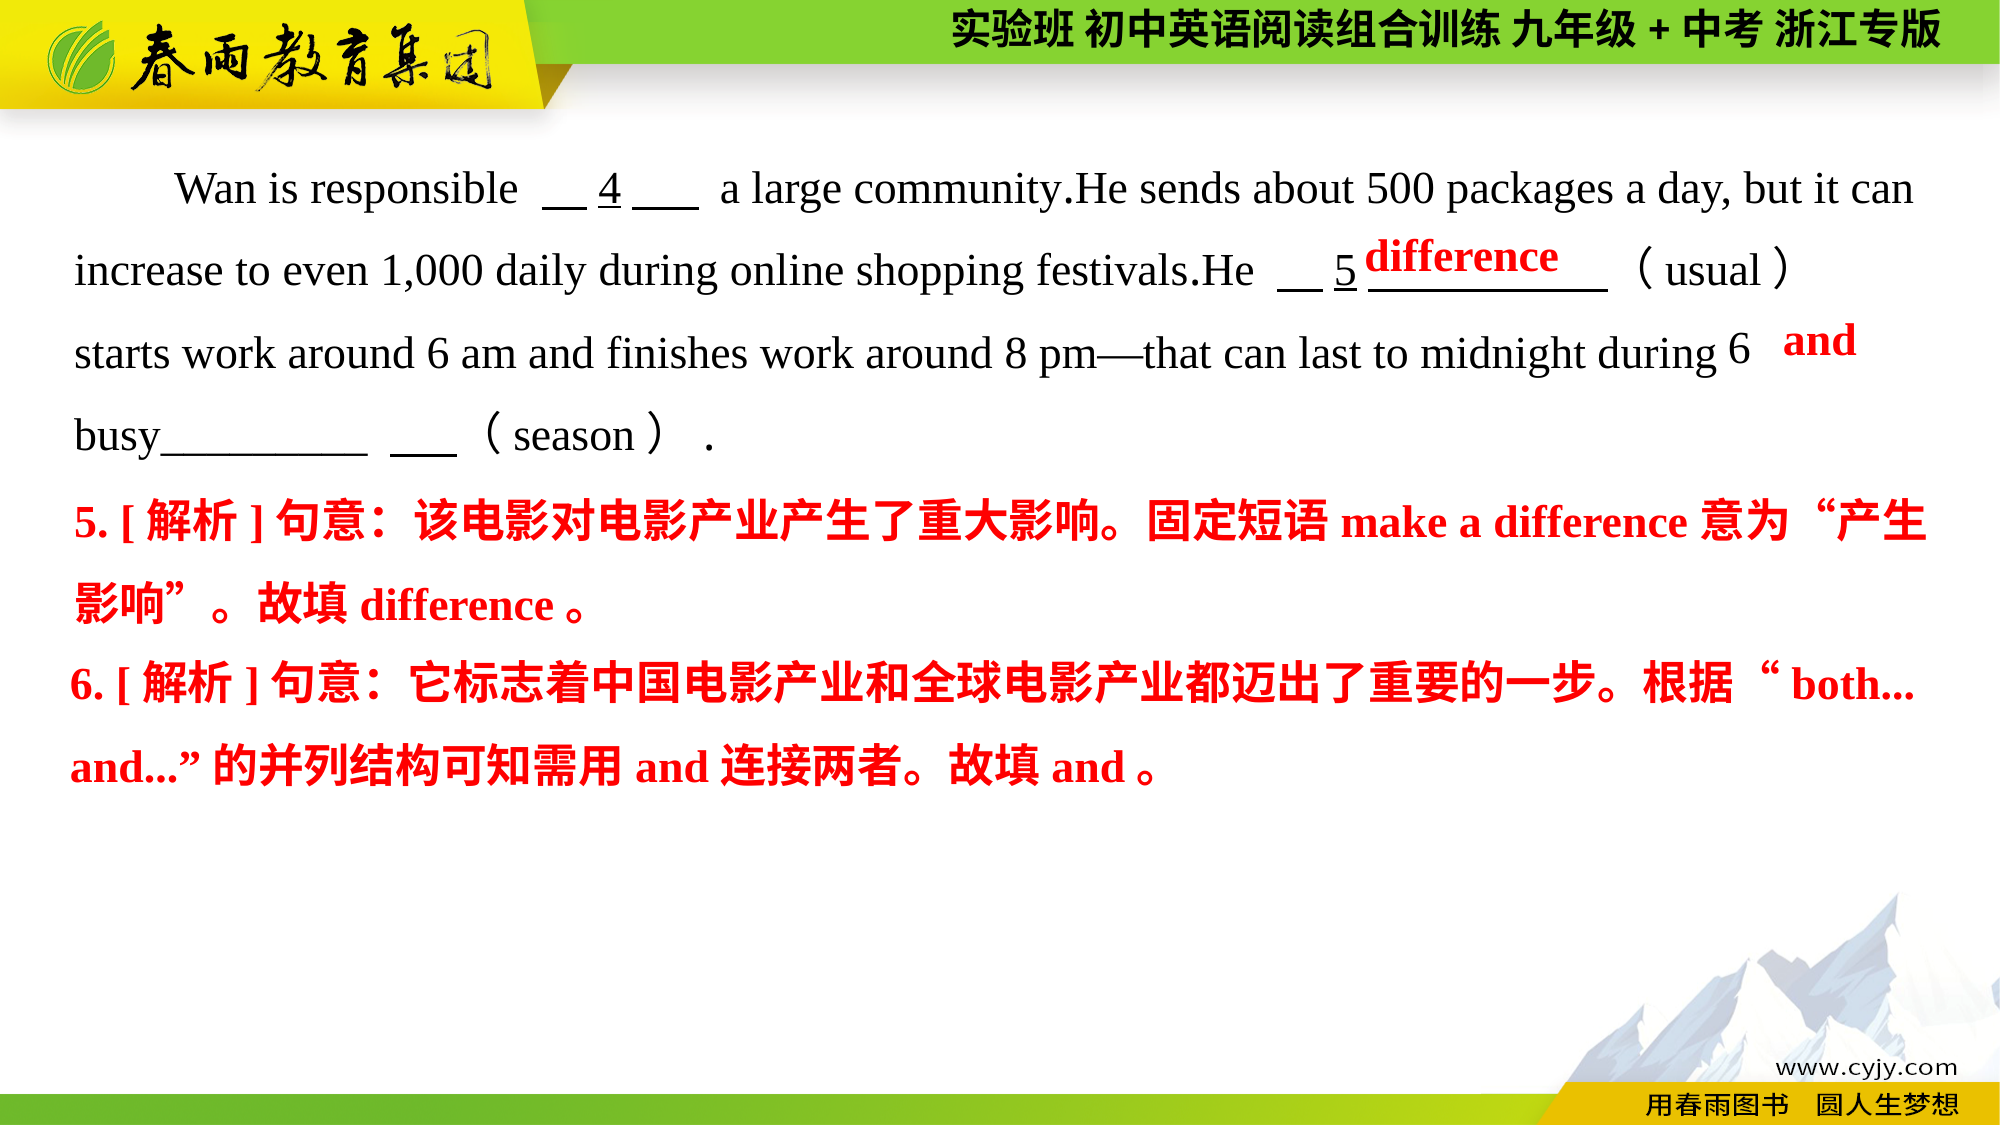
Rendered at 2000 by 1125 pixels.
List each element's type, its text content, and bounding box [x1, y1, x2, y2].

list Wan is responsible 4 a large community.He sends about 500 packages a day, but it can increase to even 1,000 daily during online shopping festivals.He 5 （usual） starts work around 6 am and finishes work around 8 pm—that can last to midnight during busy_________ （season）. [59, 122, 1944, 457]
text_box and [1768, 302, 1872, 373]
text_box 6. [解析]句意：它标志着中国电影产业和全球电影产业都迈出了重要的一步。根据“both... and...”的并列结构可知需用and连接两者。故填and。 [54, 619, 1940, 800]
text_box difference [1349, 218, 1574, 288]
text_box 6 [1713, 310, 1766, 380]
text_box 5. [解析]句意：该电影对电影产业产生了重大影响。固定短语make a difference意为“产生影响”。故填difference。 [59, 457, 1944, 638]
picture [0, 0, 2000, 1125]
